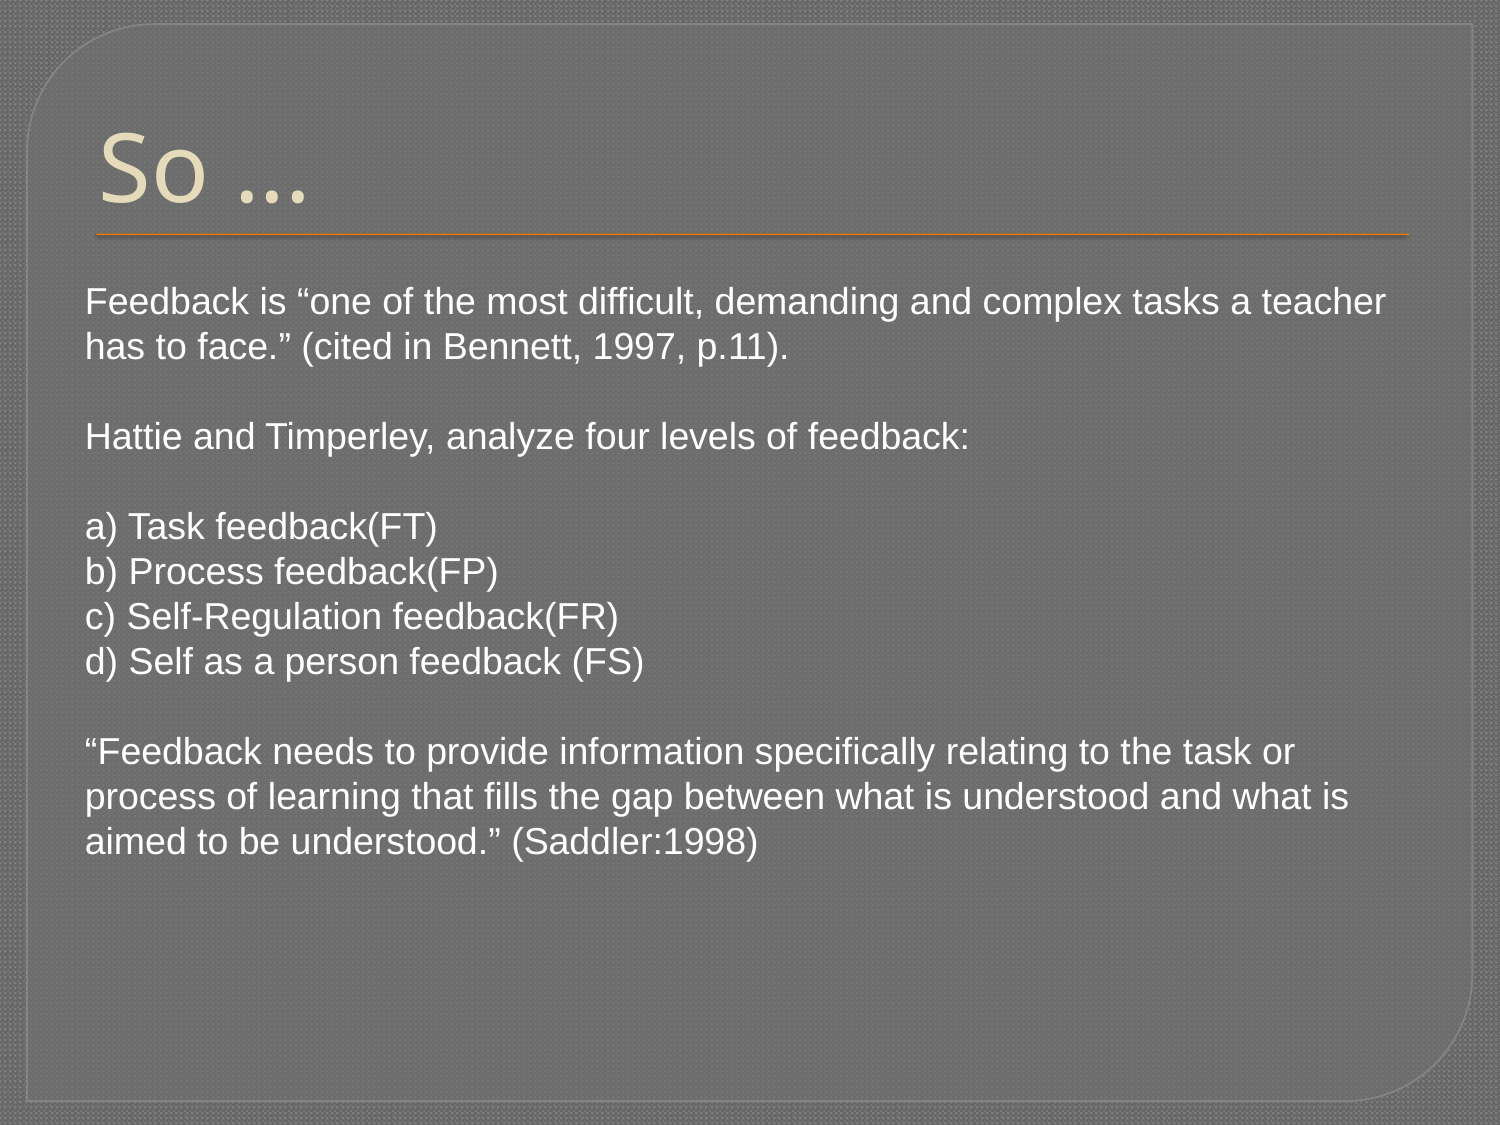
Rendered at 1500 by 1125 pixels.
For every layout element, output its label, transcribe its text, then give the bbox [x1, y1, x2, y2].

title So ... [75, 41, 1425, 230]
text_box Feedback is “one of the most difficult, demanding and complex tasks a teacher has to face.” (cited in Bennett, 1997, p.11). Hattie and Timperley, analyze four levels of feedback: a) Task feedback(FT) b) Process feedback(FP) c) Self-Regulation feedback(FR) d) Self as a person feedback (FS) “Feedback needs to provide information specifically relating to the task or process of learning that fills the gap between what is understood and what is aimed to be understood.” (Saddler:1998) [70, 269, 1430, 915]
